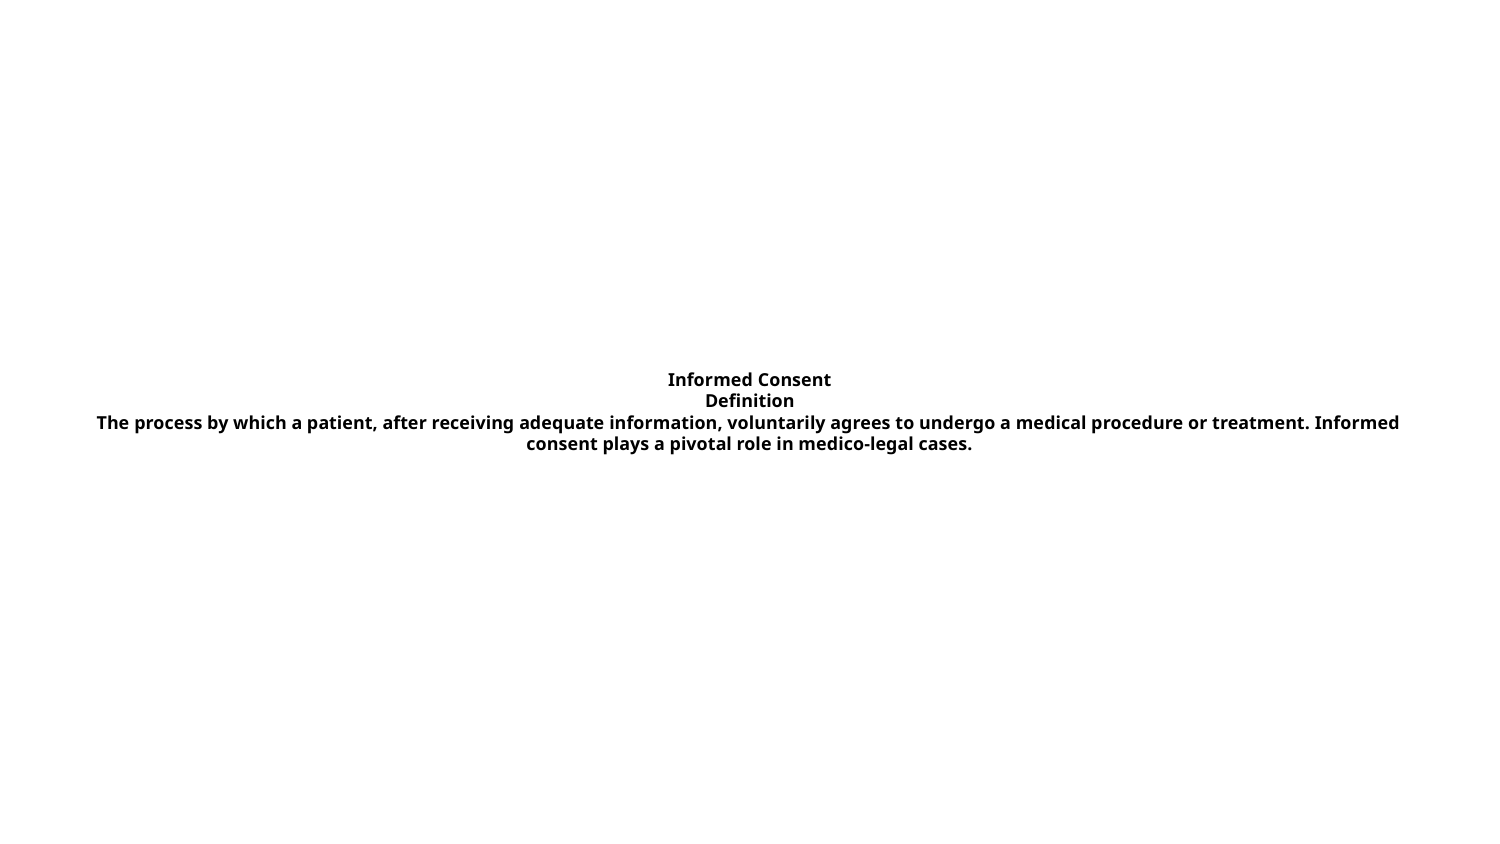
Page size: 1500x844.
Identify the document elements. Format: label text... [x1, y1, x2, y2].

title Informed Consent Definition The process by which a patient, after receiving adequate information, voluntarily agrees to undergo a medical procedure or treatment. Informed consent plays a pivotal role in medico-legal cases. [51, 352, 1449, 491]
